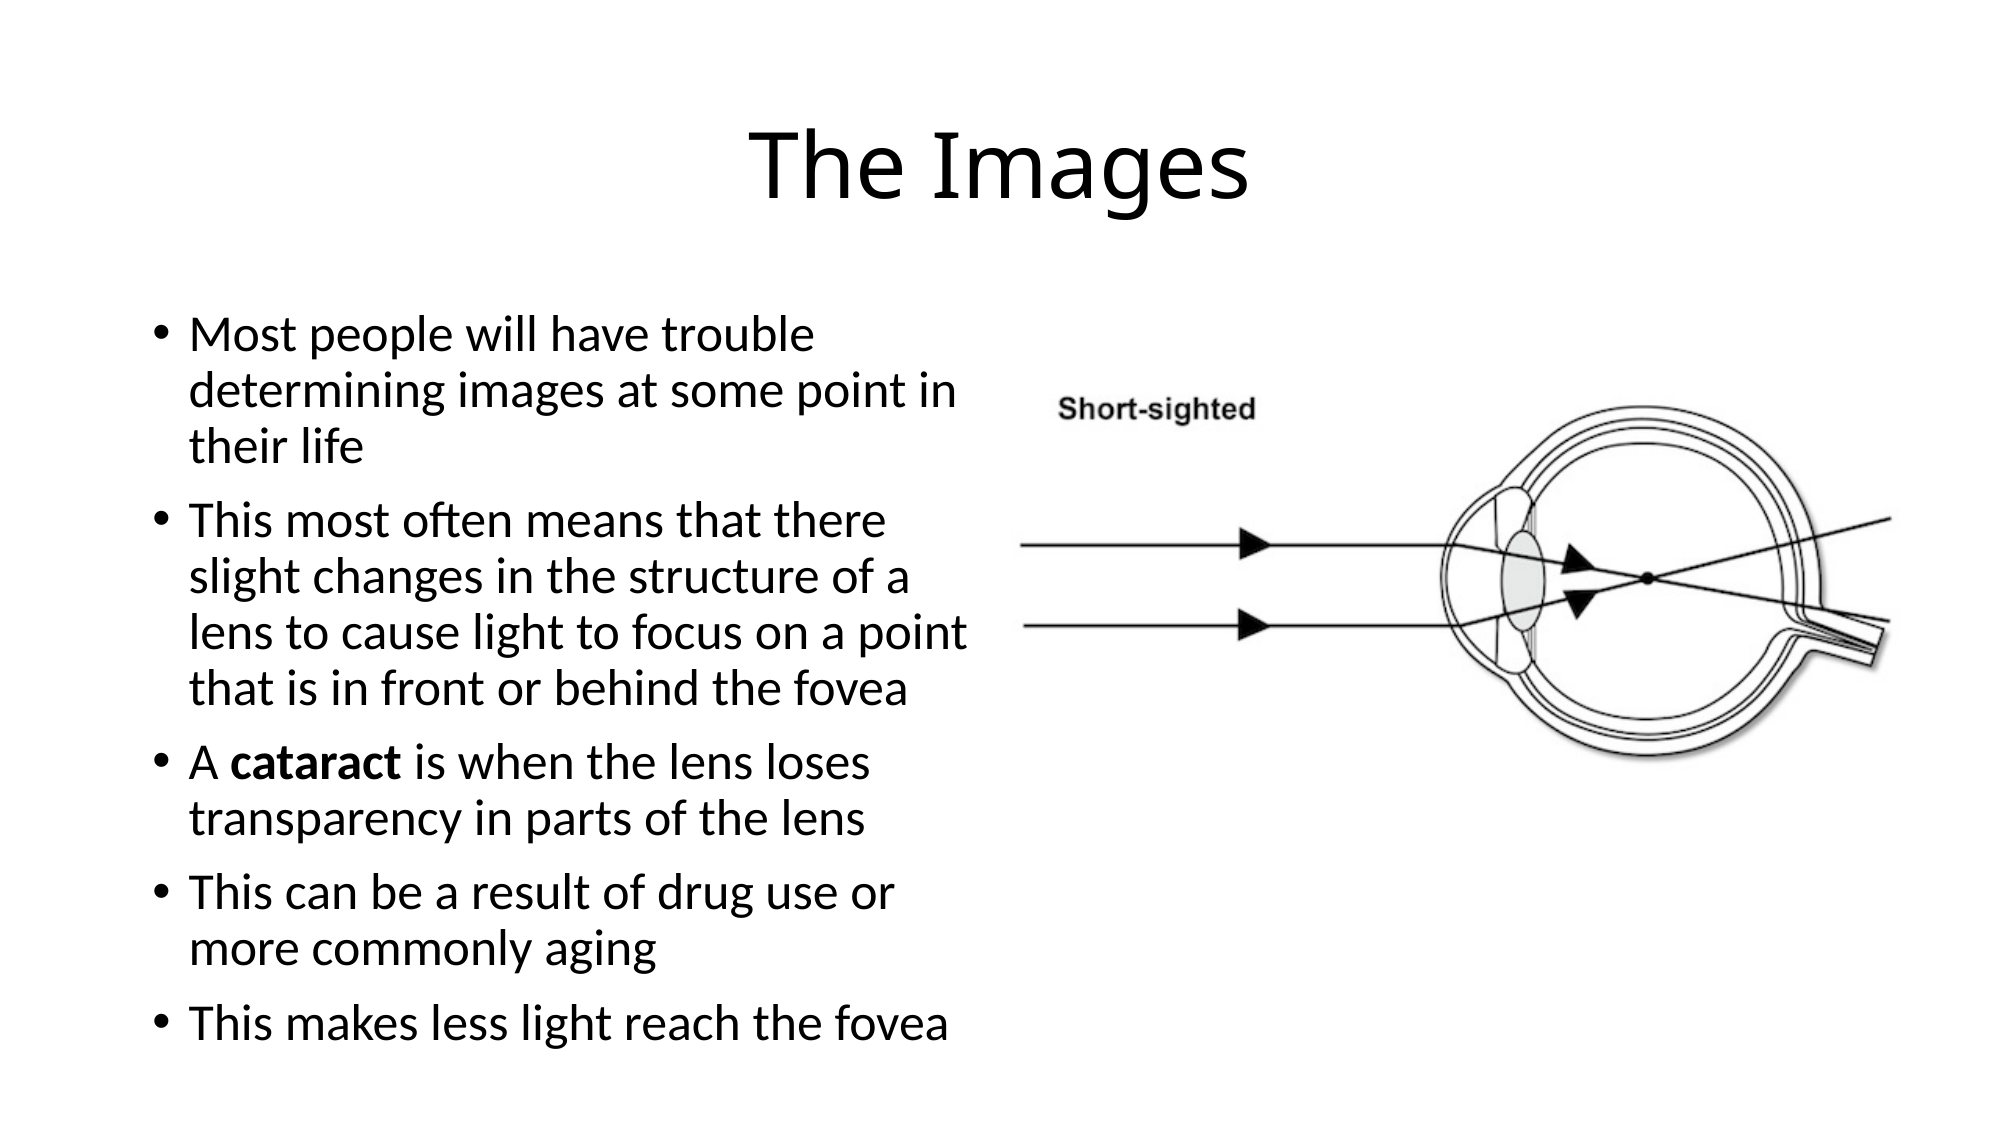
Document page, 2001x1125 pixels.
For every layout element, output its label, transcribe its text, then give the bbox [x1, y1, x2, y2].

picture [987, 357, 1925, 788]
title The Images [137, 59, 1863, 278]
list Most people will have trouble determining images at some point in their life This most often means that there slight changes in the structure of a lens to cause light to focus on a point that is in front or behind the fovea A cataract is when the lens loses transparency in parts of the lens This can be a result of drug use or more commonly aging This makes less light reach the fovea [137, 299, 988, 1082]
